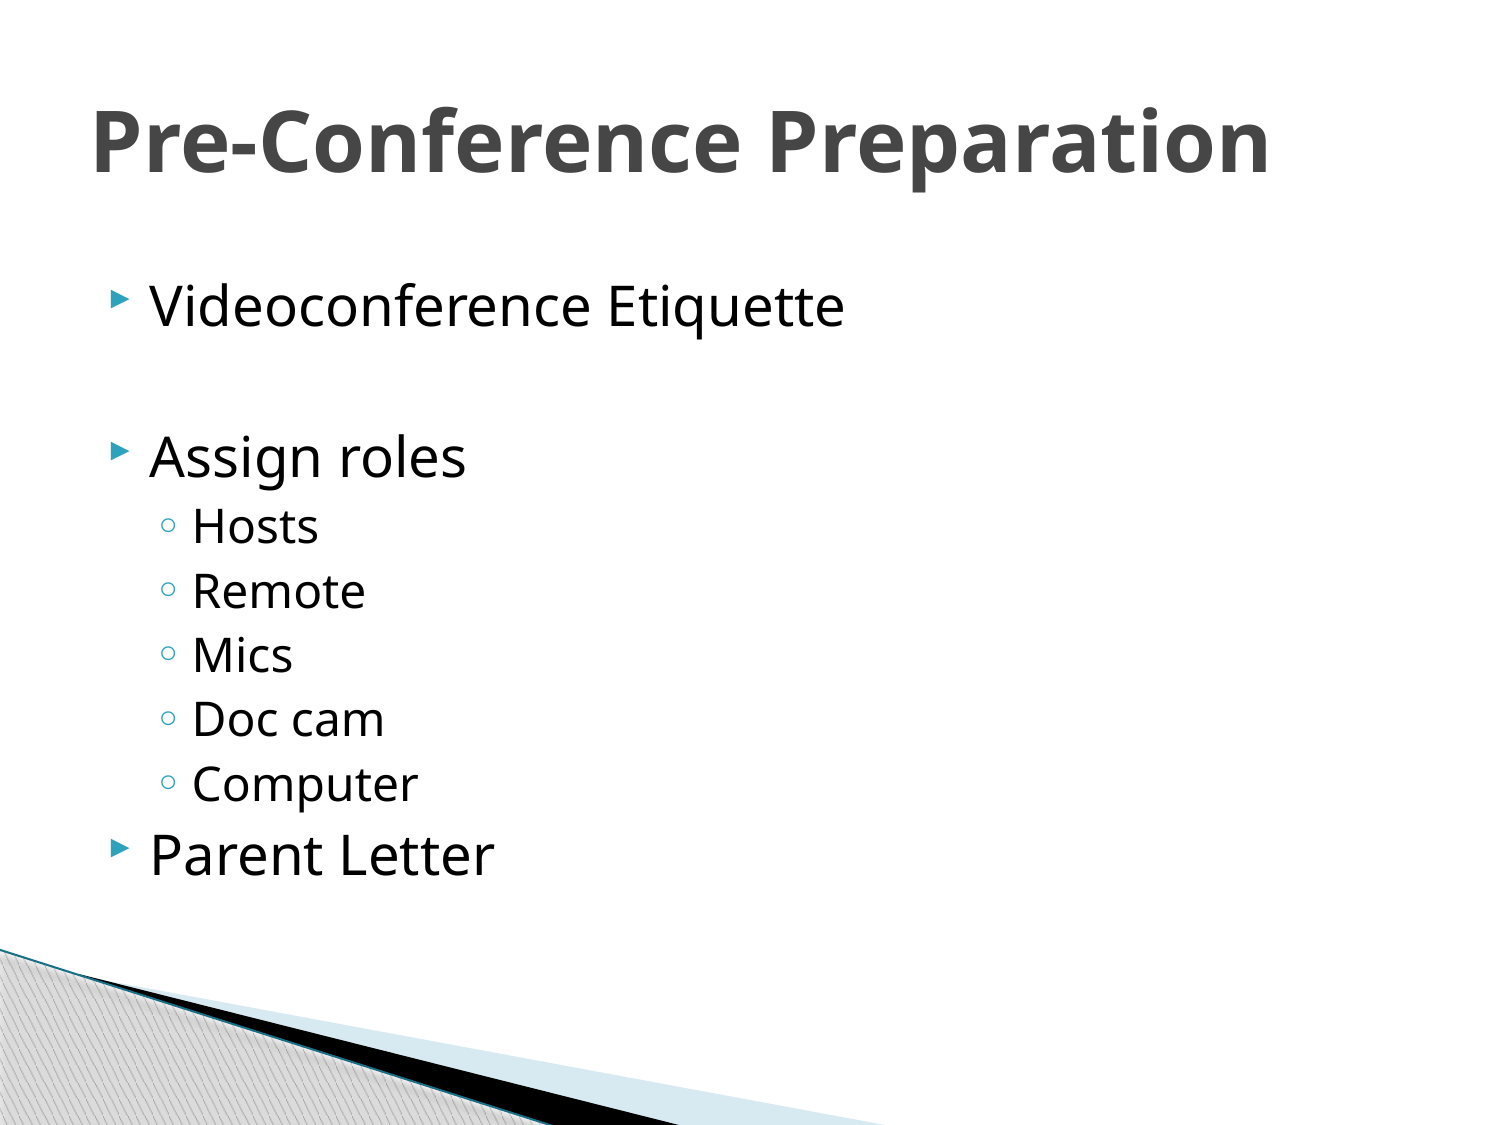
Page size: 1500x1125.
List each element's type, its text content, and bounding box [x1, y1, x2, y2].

list Videoconference Etiquette Assign roles Hosts Remote Mics Doc cam Computer Parent Letter [75, 262, 1425, 986]
title Pre-Conference Preparation [75, 45, 1425, 233]
